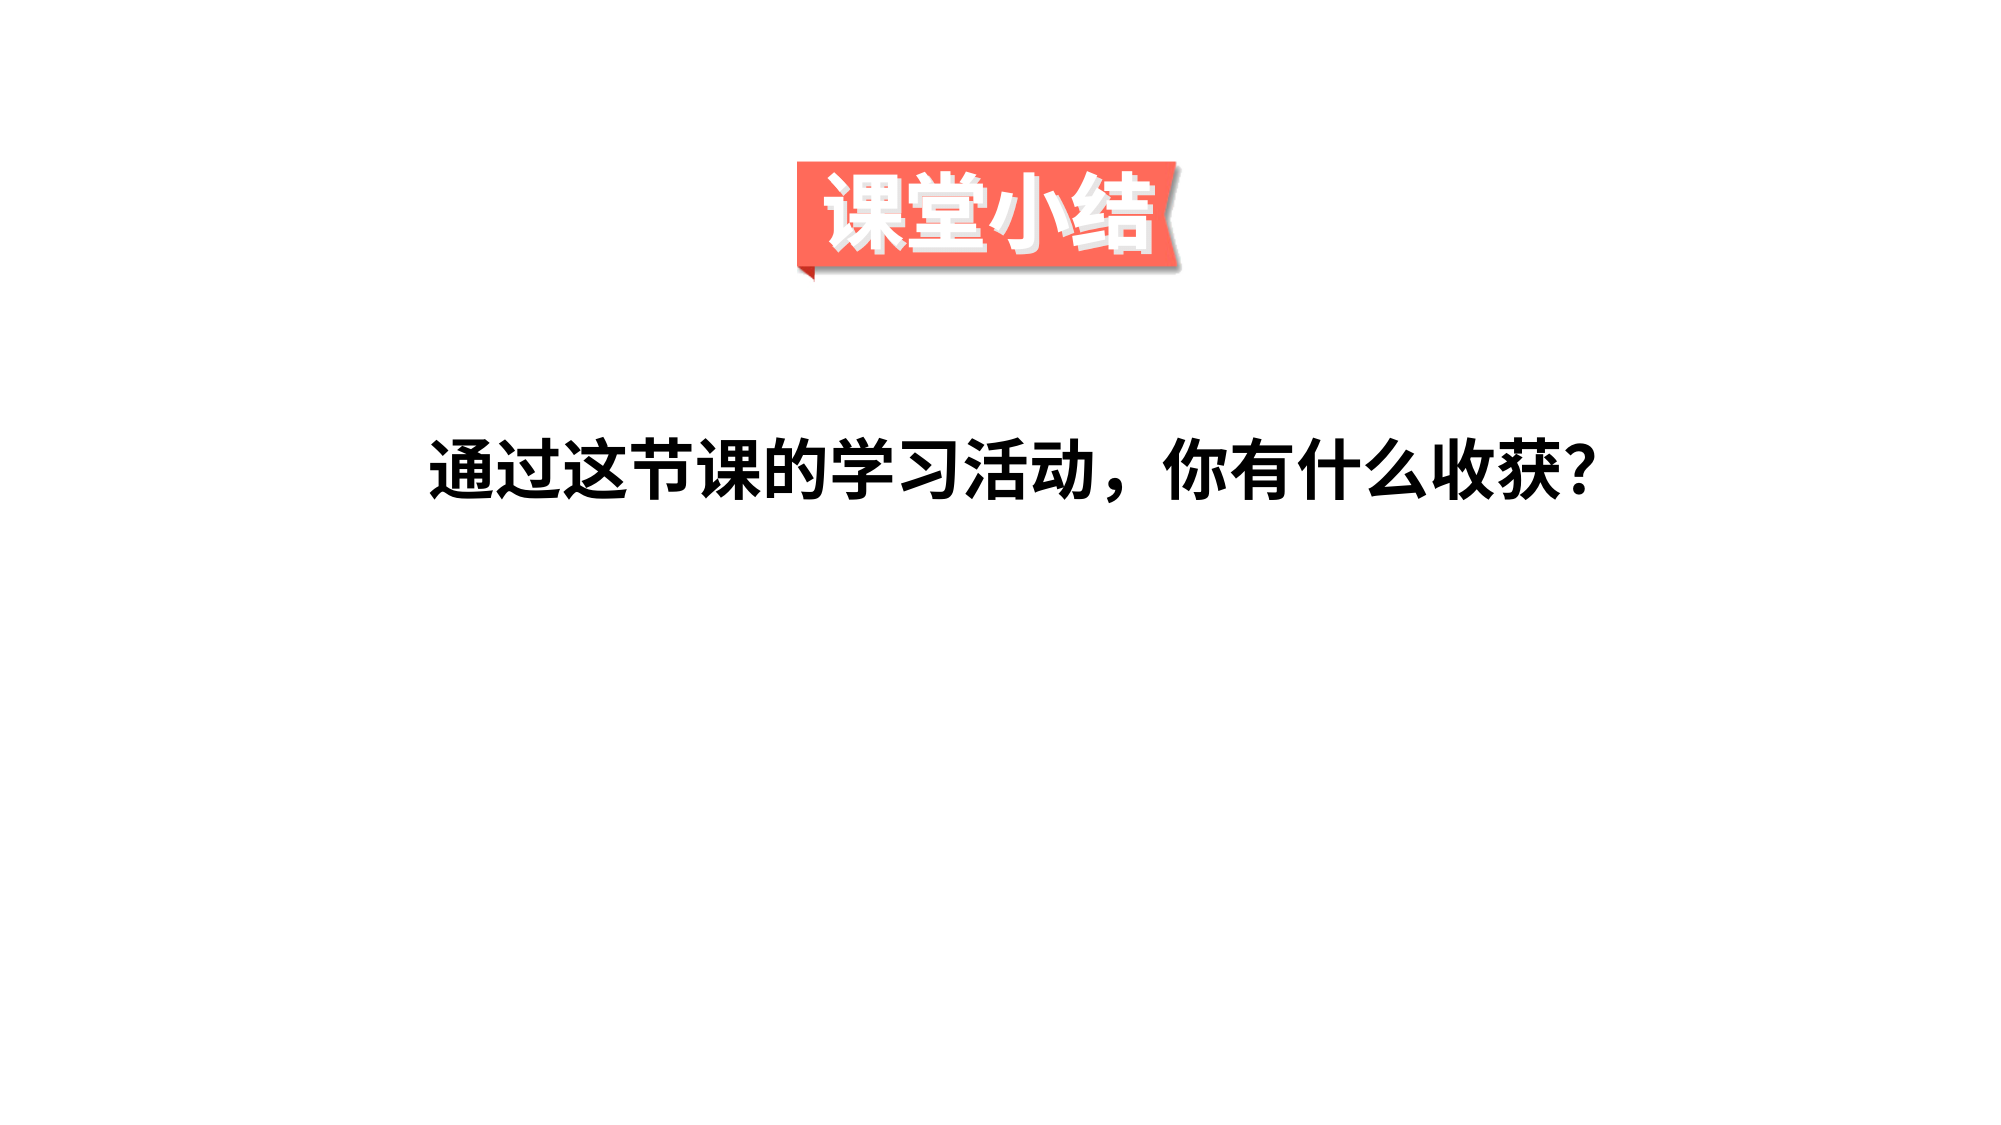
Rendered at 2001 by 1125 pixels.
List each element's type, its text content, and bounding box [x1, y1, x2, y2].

text_box 通过这节课的学习活动，你有什么收获？ [385, 420, 1674, 515]
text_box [787, 137, 1236, 363]
